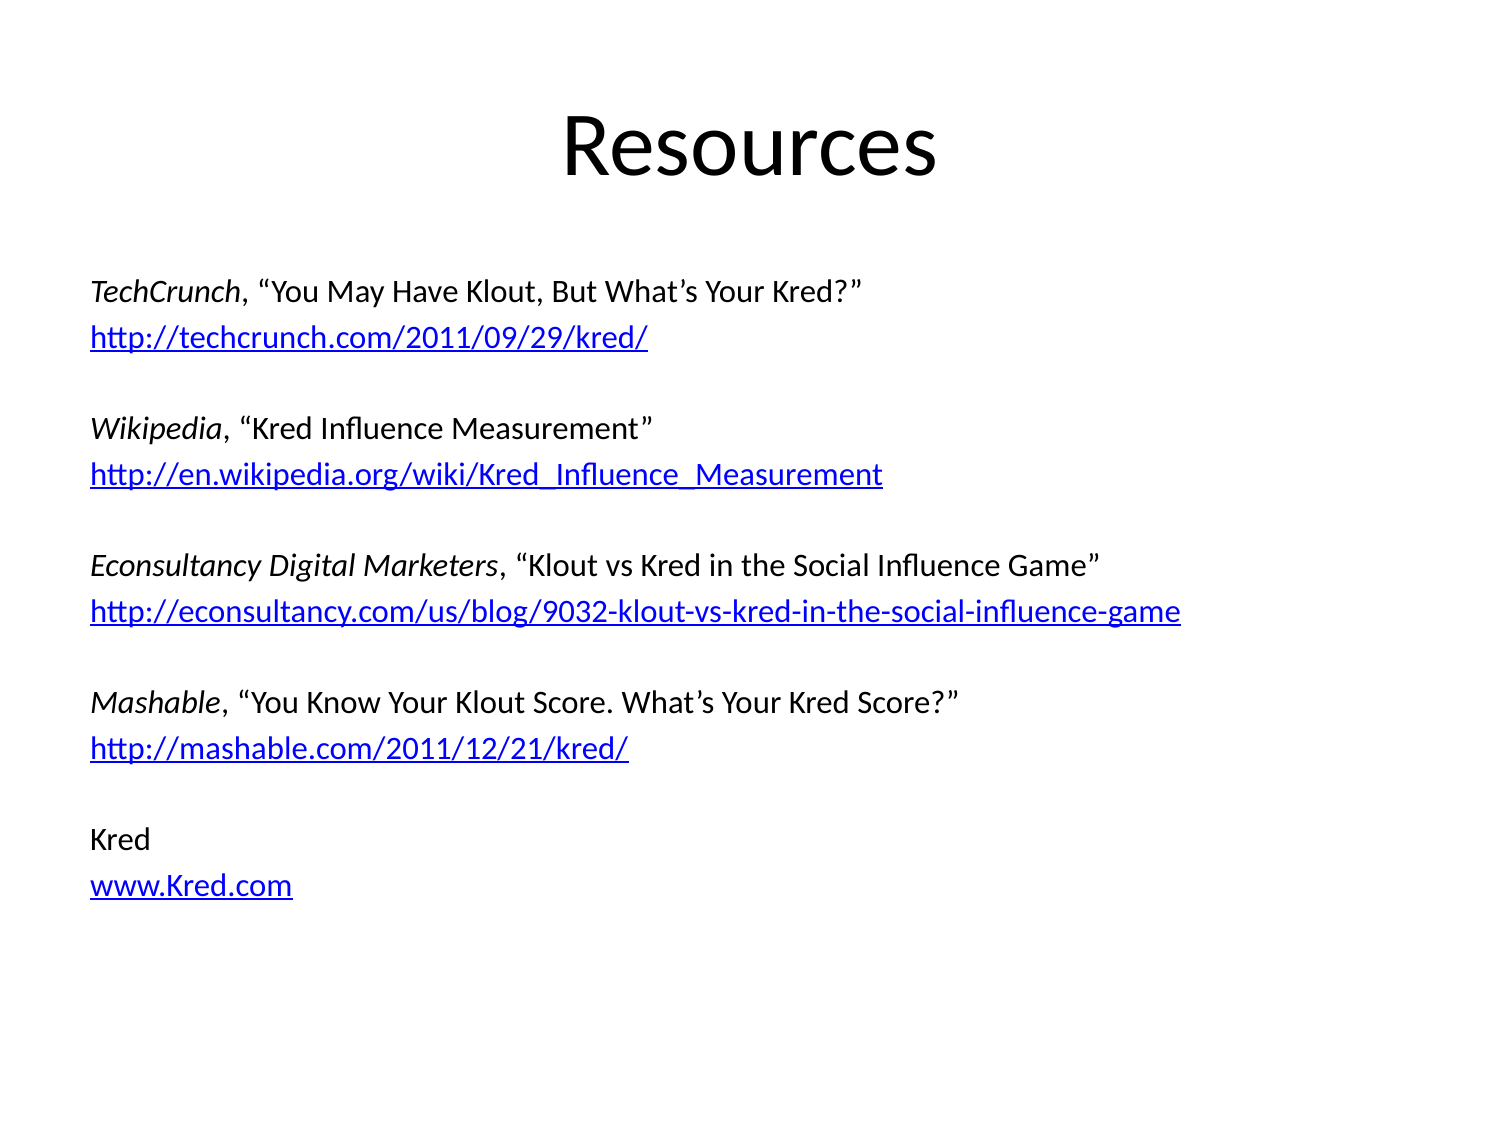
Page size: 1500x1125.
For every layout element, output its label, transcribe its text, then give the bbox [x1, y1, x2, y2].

list TechCrunch, “You May Have Klout, But What’s Your Kred?” http://techcrunch.com/2011/09/29/kred/ Wikipedia, “Kred Influence Measurement” http://en.wikipedia.org/wiki/Kred_Influence_Measurement Econsultancy Digital Marketers, “Klout vs Kred in the Social Influence Game” http://econsultancy.com/us/blog/9032-klout-vs-kred-in-the-social-influence-game Mashable, “You Know Your Klout Score. What’s Your Kred Score?” http://mashable.com/2011/12/21/kred/ Kred www.Kred.com [75, 262, 1425, 958]
title Resources [75, 45, 1425, 233]
